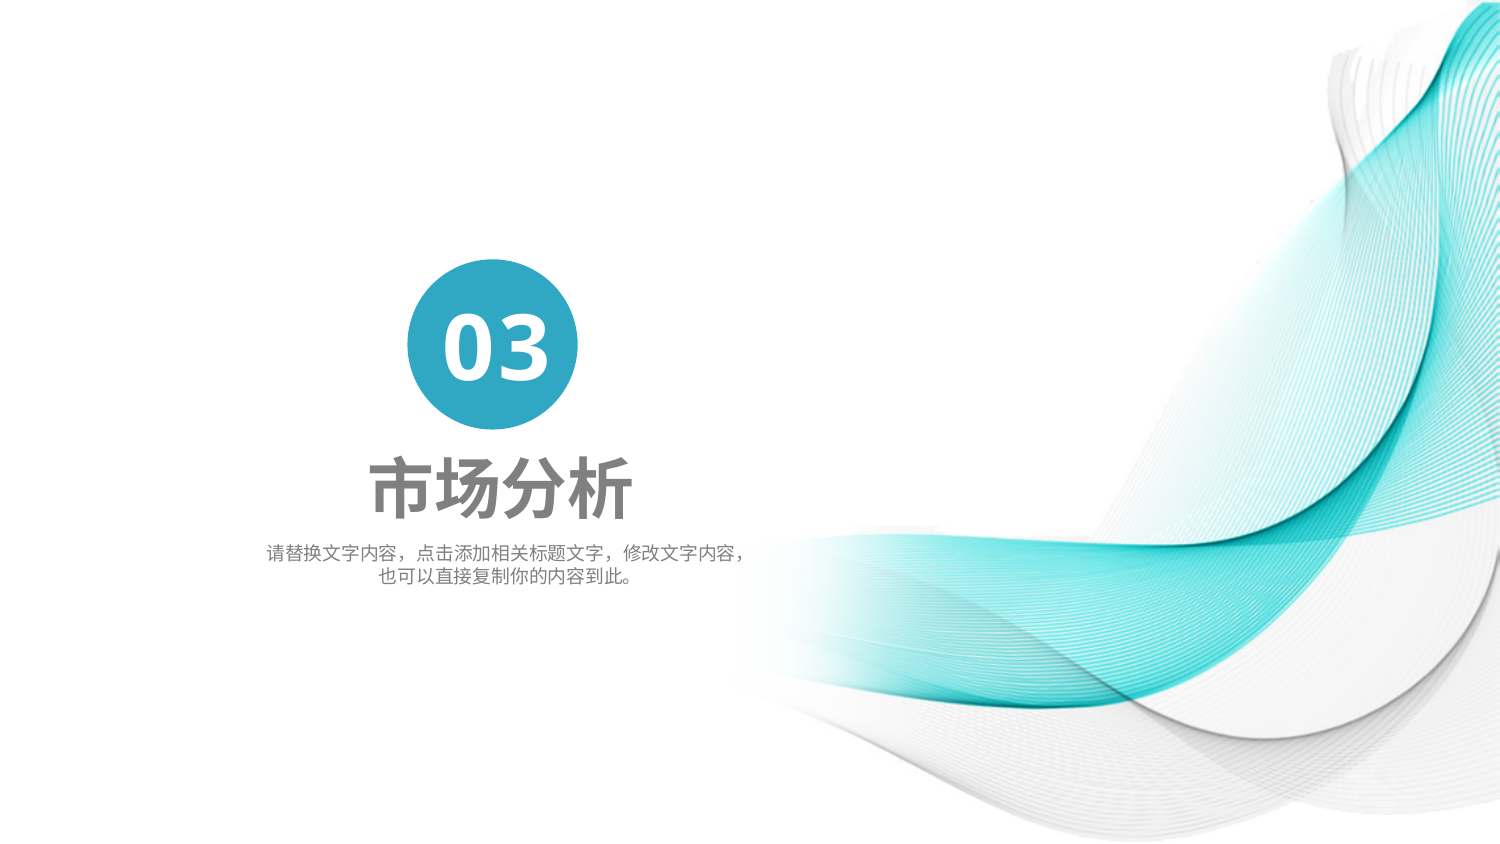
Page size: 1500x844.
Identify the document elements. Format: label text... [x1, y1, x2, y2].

text_box [431, 257, 554, 282]
text_box 03 [368, 282, 625, 404]
picture [646, 0, 1500, 844]
text_box 市场分析 [367, 446, 641, 527]
text_box 请替换文字内容，点击添加相关标题文字，修改文字内容，也可以直接复制你的内容到此。 [265, 541, 641, 587]
text_box [428, 404, 557, 432]
